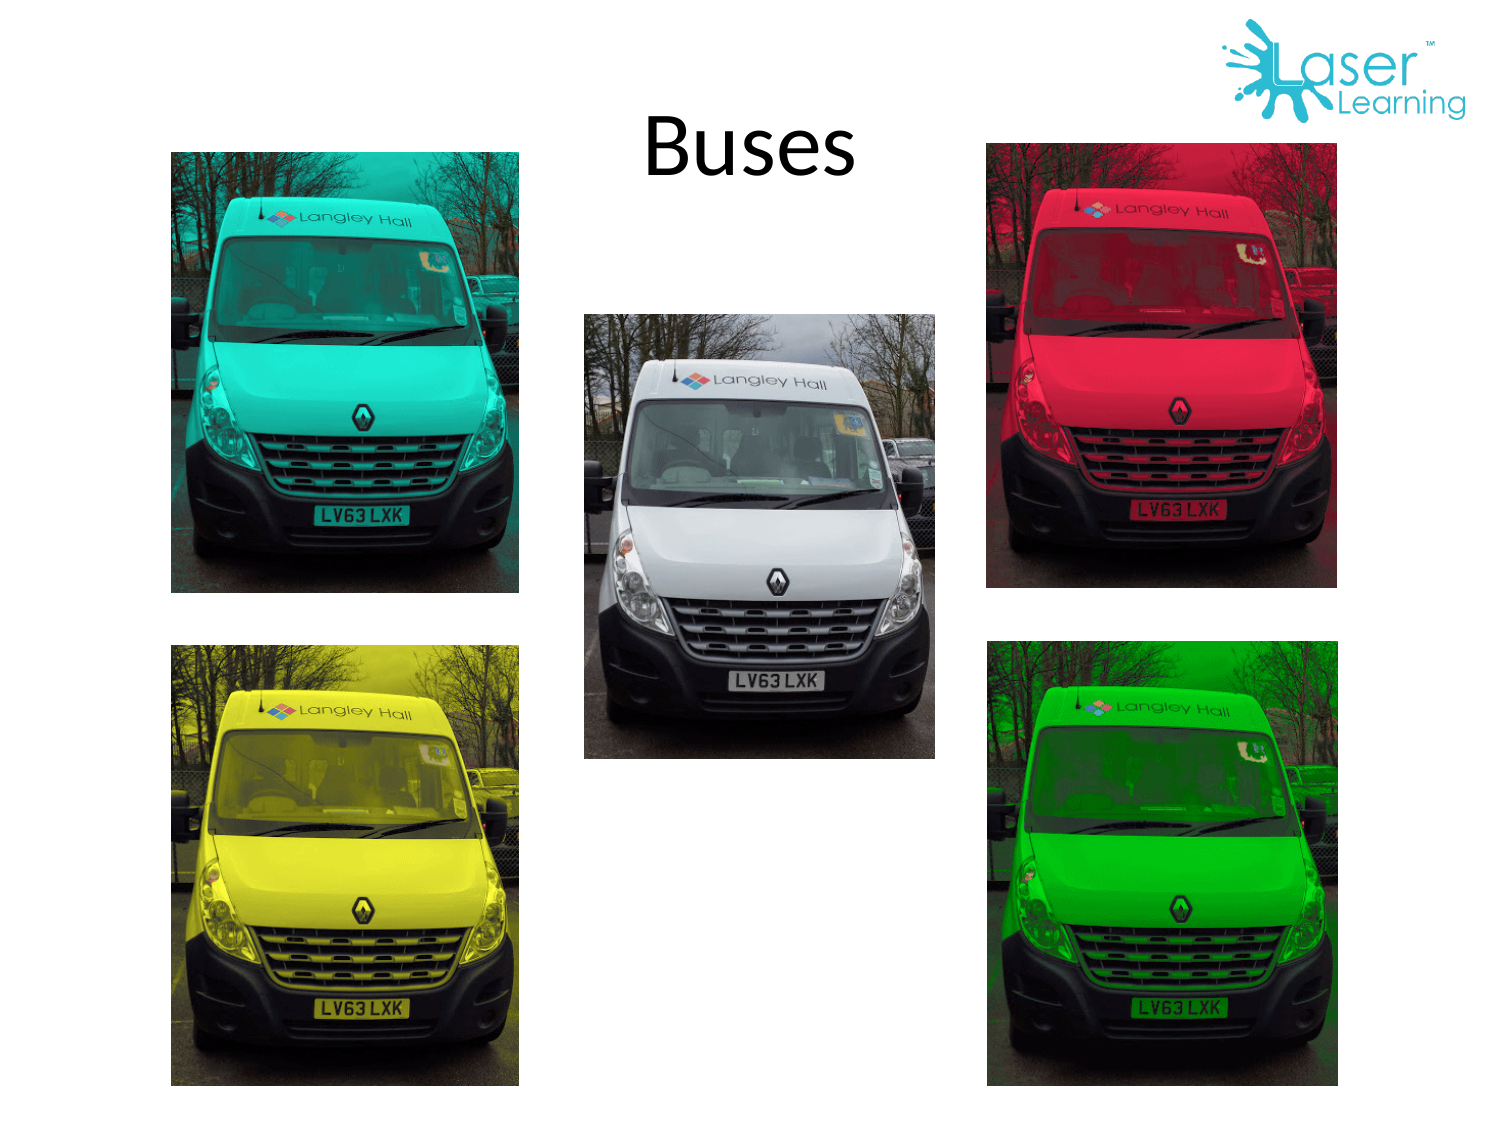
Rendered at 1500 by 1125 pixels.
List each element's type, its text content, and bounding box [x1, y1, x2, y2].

picture [987, 640, 1339, 1086]
picture [170, 644, 519, 1086]
picture [1222, 19, 1465, 123]
title Buses [75, 45, 1425, 233]
picture [170, 151, 519, 593]
picture [584, 314, 935, 759]
picture [985, 143, 1337, 588]
